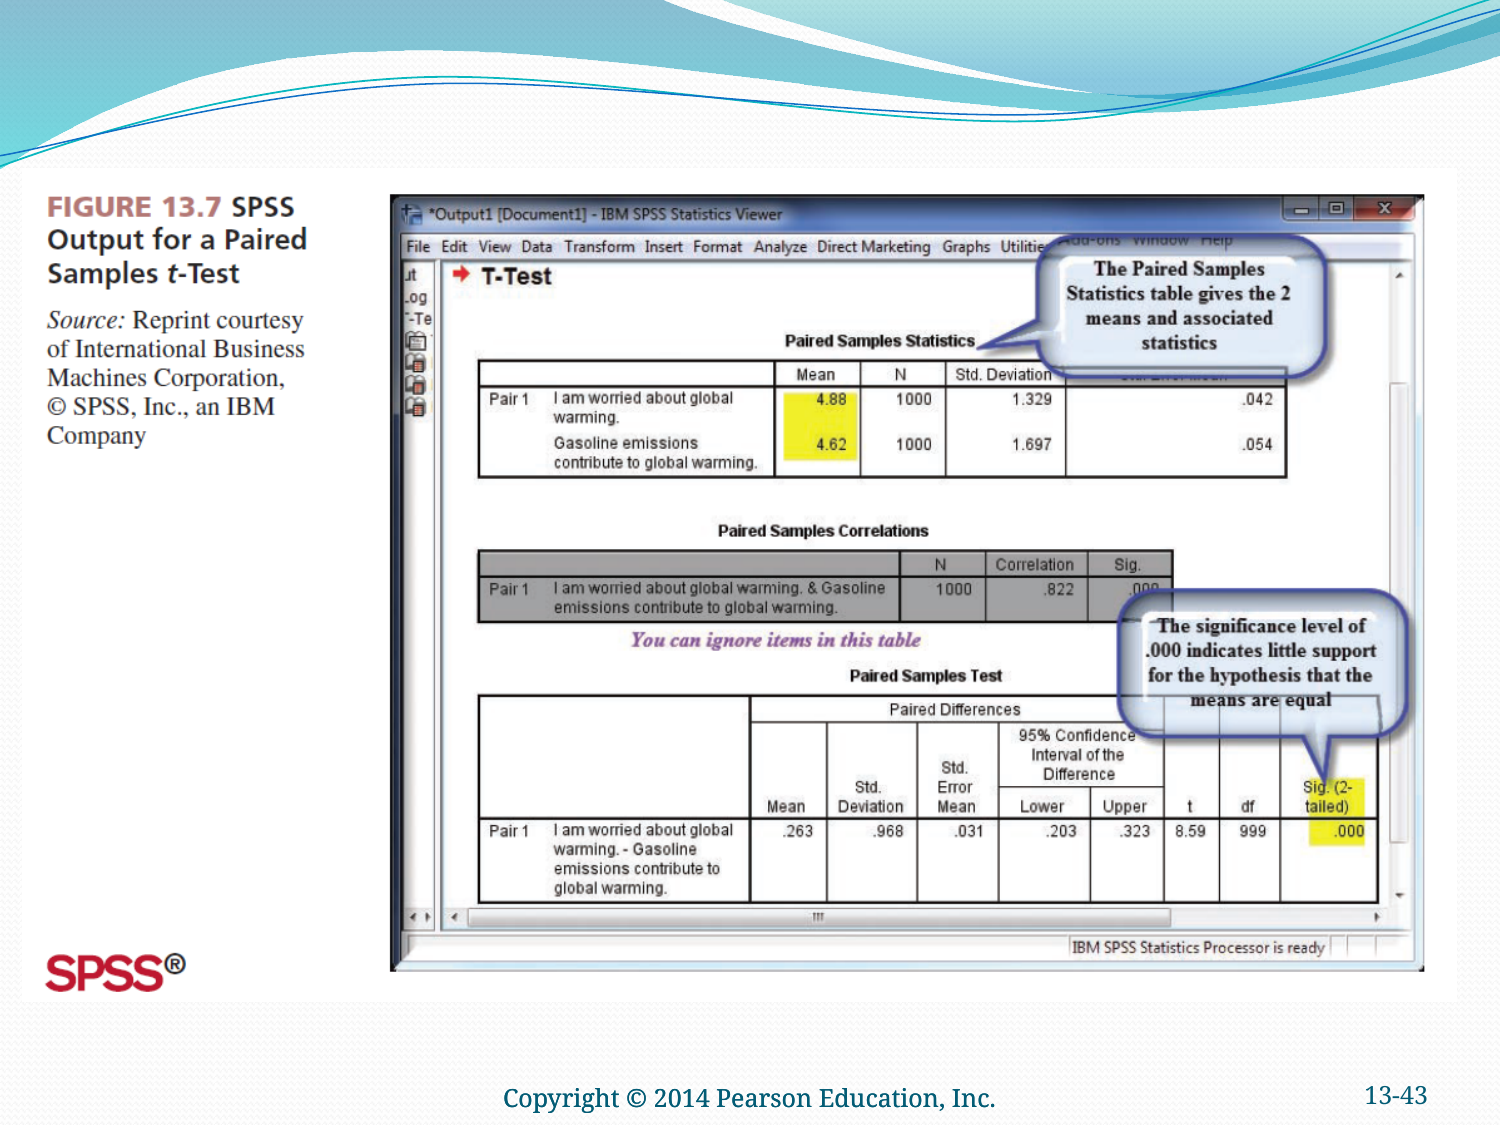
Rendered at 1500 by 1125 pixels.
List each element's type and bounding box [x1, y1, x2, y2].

picture [22, 168, 1458, 1002]
